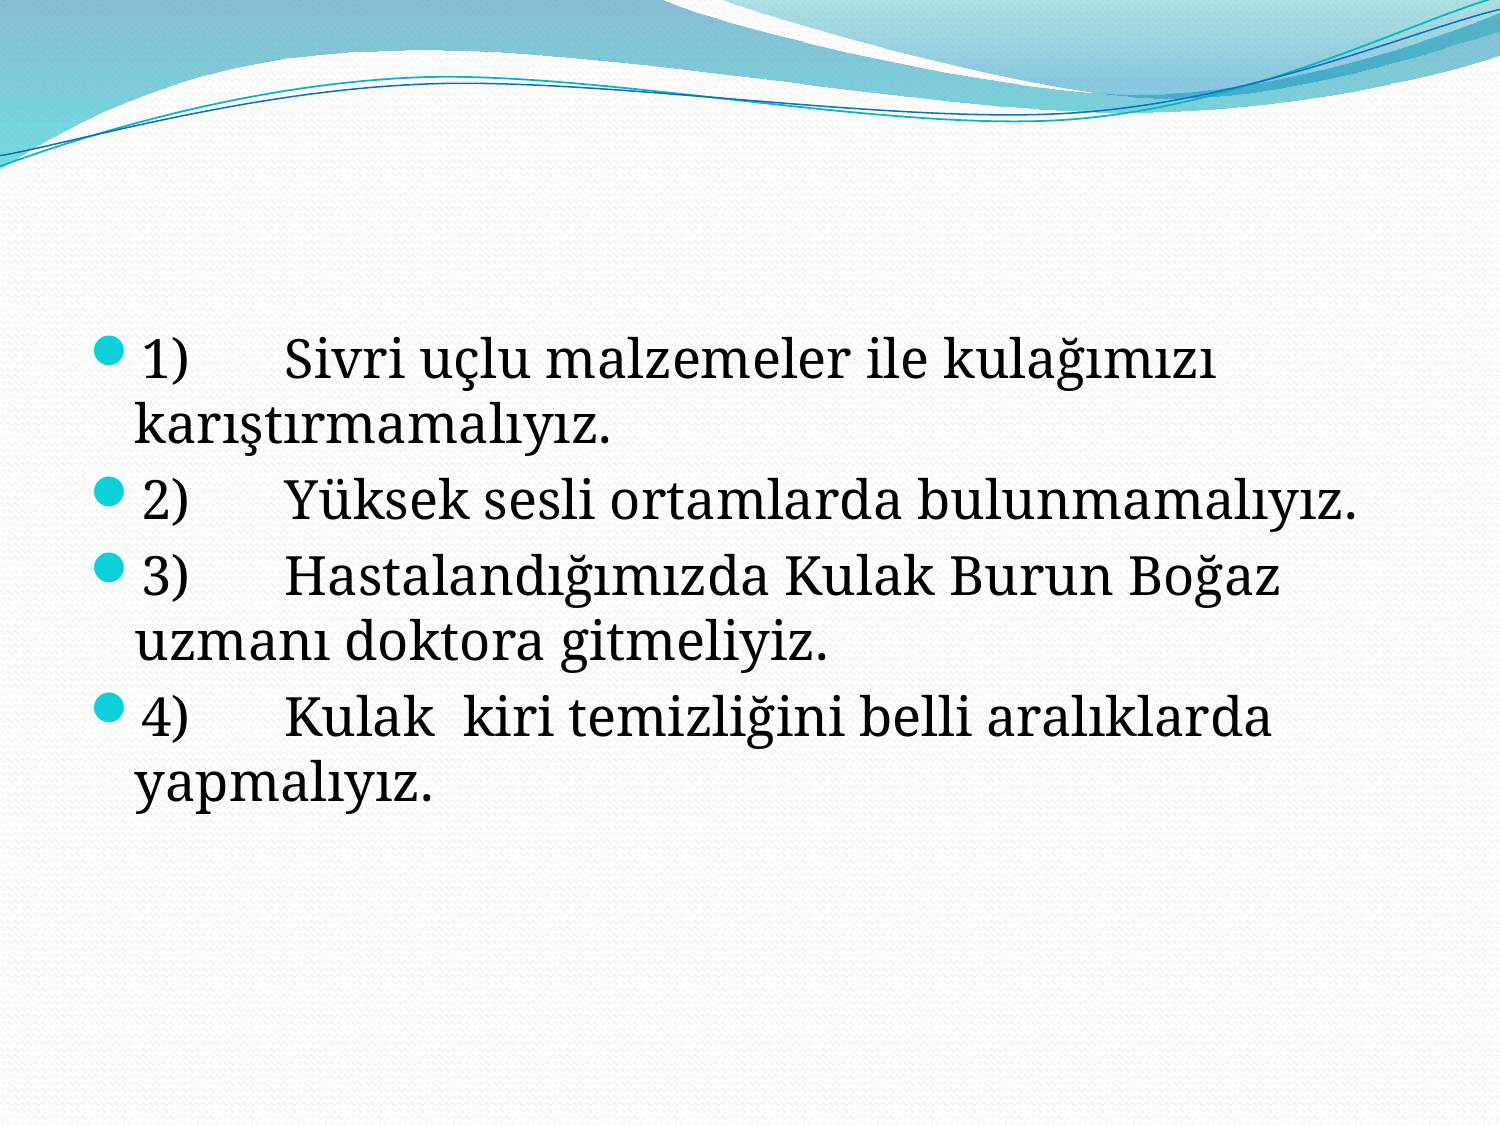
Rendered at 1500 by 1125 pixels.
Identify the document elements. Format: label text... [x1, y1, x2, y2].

list 1) Sivri uçlu malzemeler ile kulağımızı karıştırmamalıyız. 2) Yüksek sesli ortamlarda bulunmamalıyız. 3) Hastalandığımızda Kulak Burun Boğaz uzmanı doktora gitmeliyiz. 4) Kulak kiri temizliğini belli aralıklarda yapmalıyız. [75, 317, 1425, 1038]
